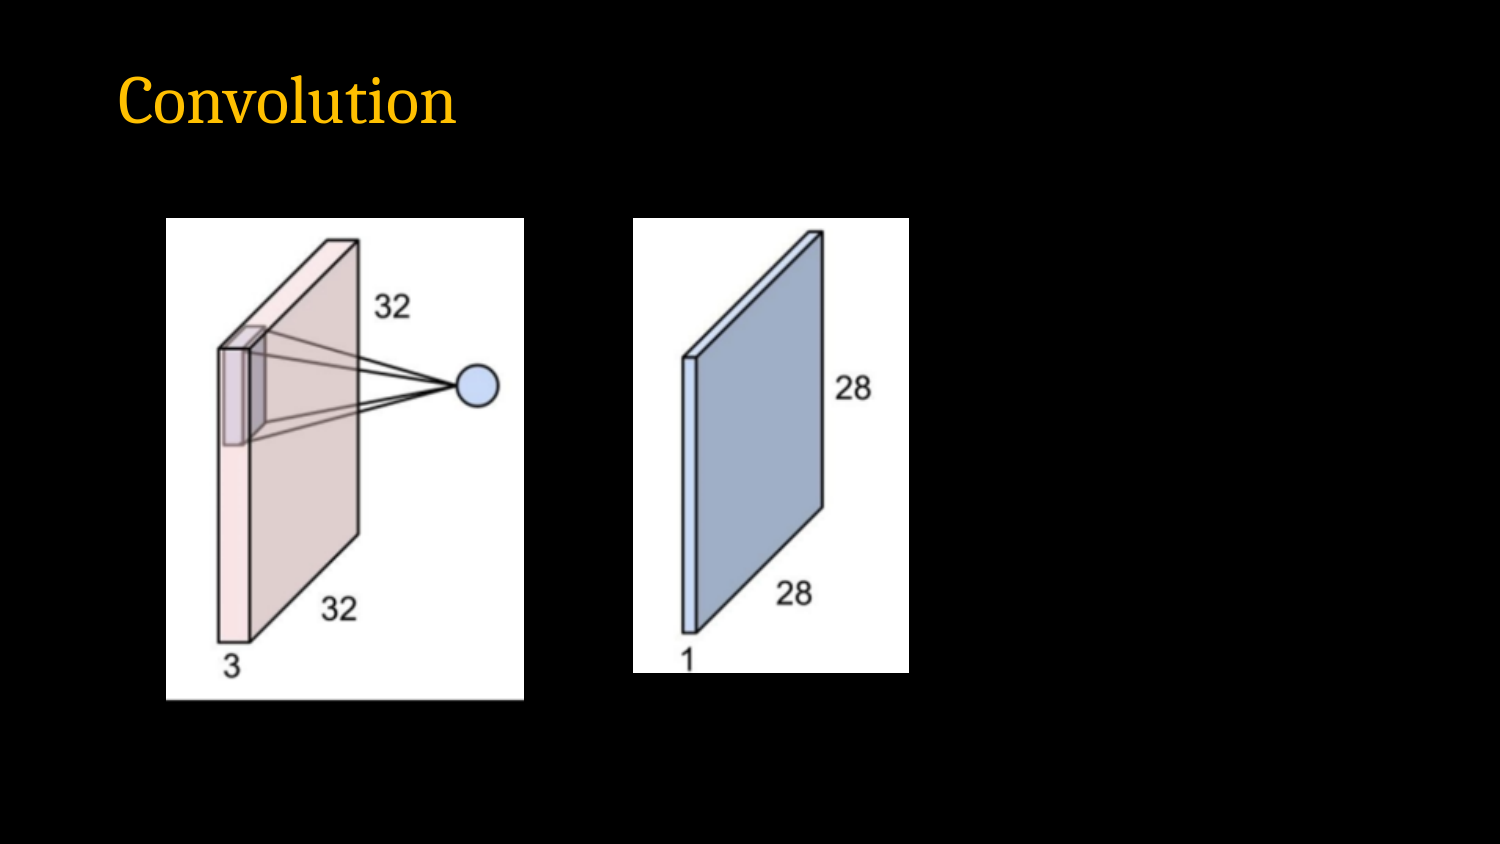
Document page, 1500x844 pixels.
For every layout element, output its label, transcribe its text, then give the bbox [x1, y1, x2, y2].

picture [166, 218, 524, 702]
picture [633, 218, 909, 673]
title Convolution [103, 44, 1397, 159]
